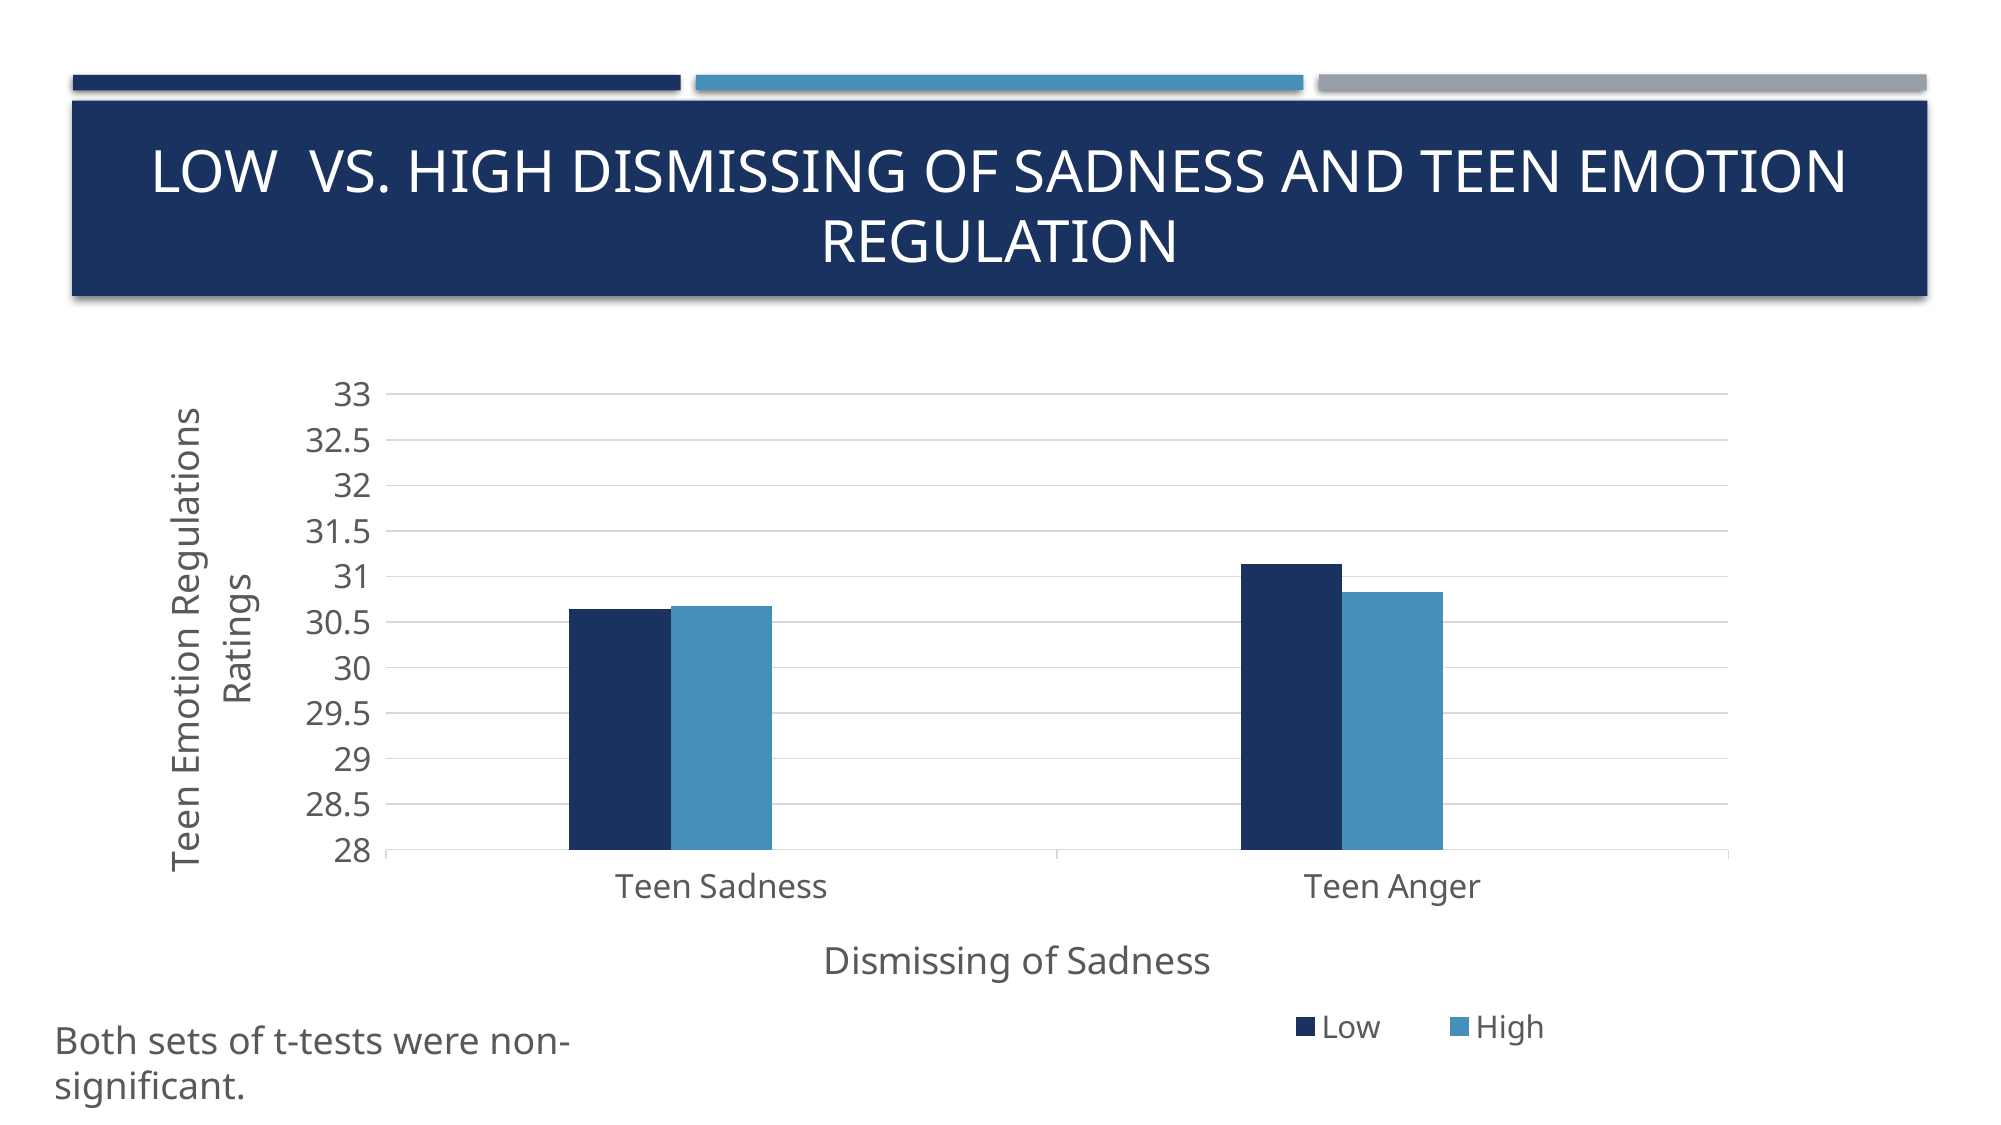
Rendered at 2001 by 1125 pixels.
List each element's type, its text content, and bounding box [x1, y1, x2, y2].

title Low vs. High Dismissing of Sadness and Teen Emotion regulation [95, 115, 1905, 282]
chart [119, 357, 1762, 1088]
text_box Both sets of t-tests were non-significant. [39, 1009, 705, 1115]
